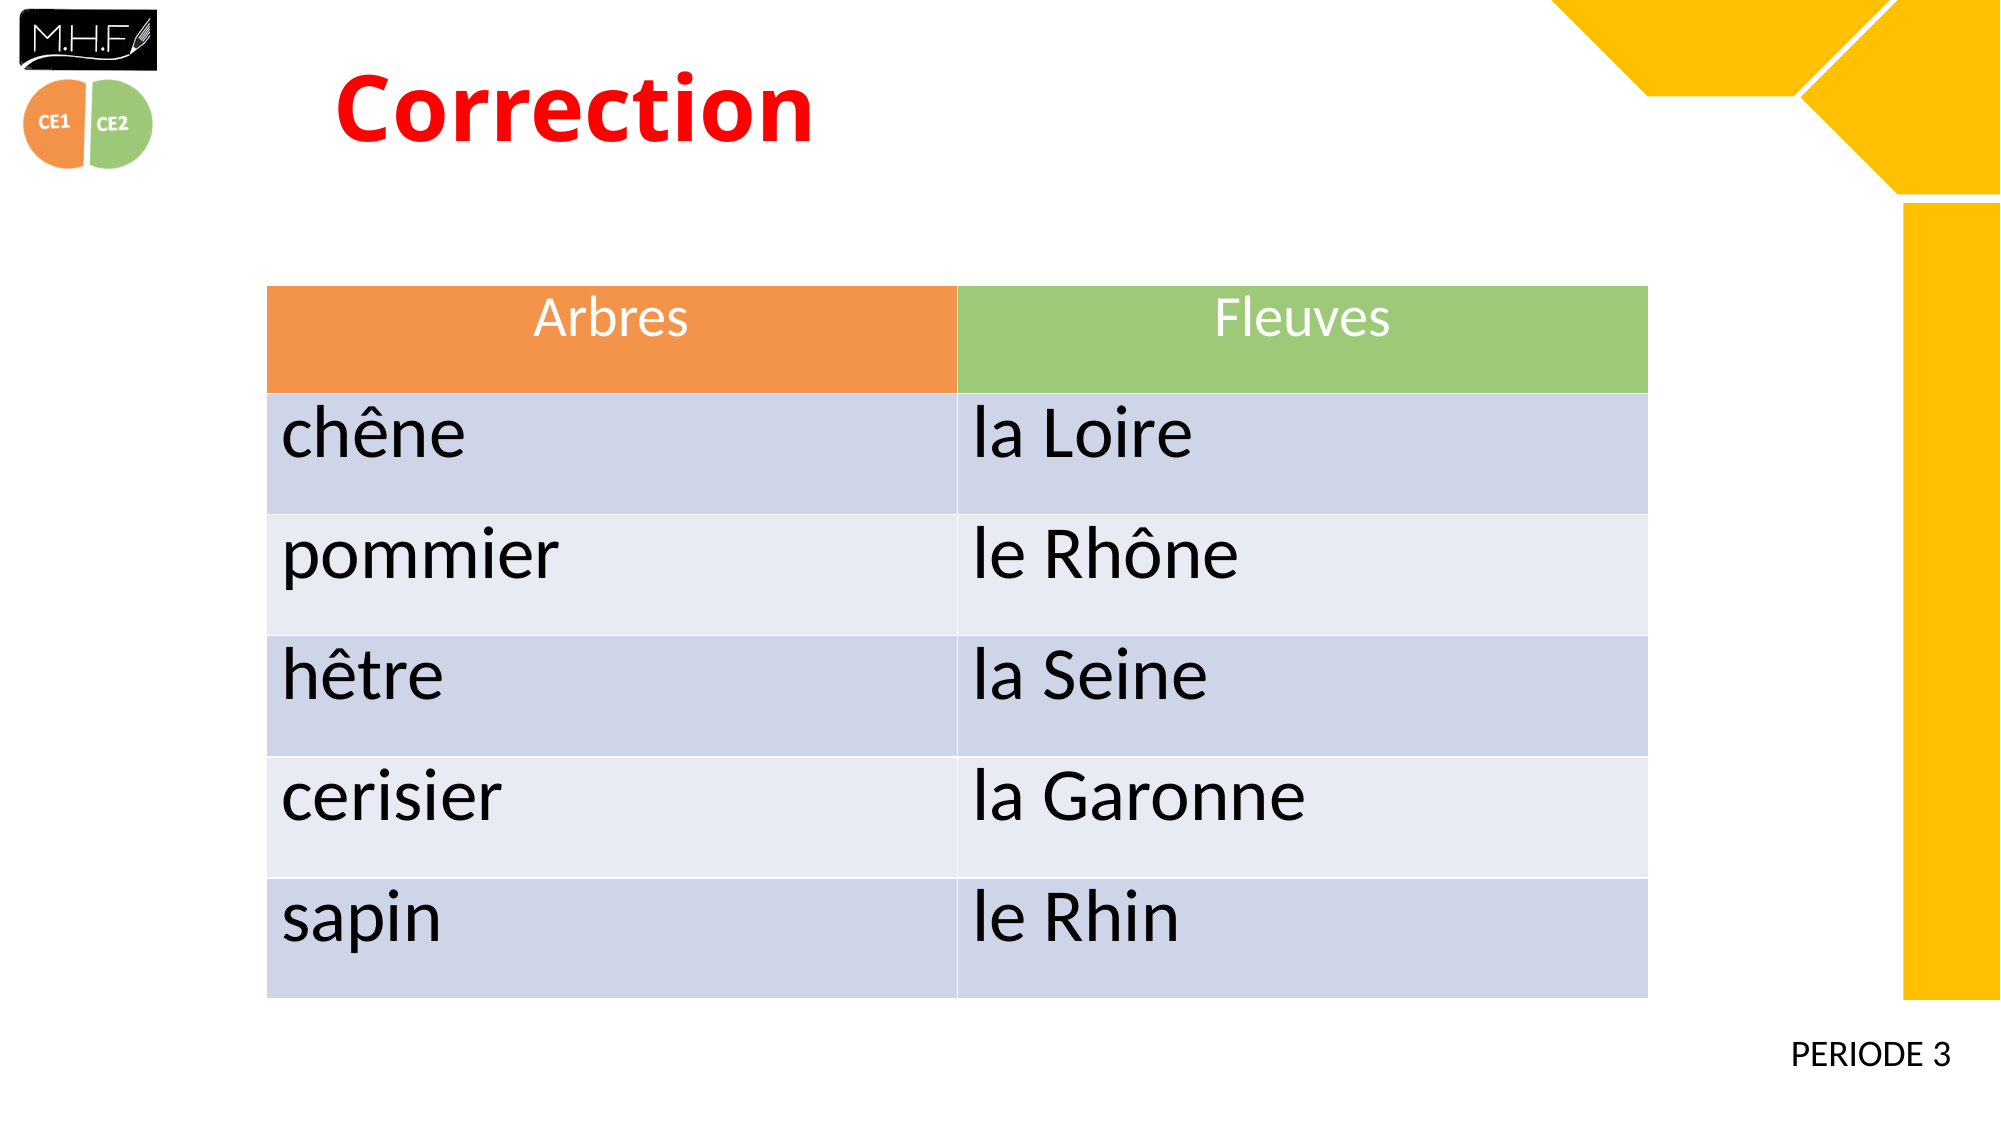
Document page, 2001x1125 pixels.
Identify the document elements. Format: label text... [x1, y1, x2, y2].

table_cell la Loire [958, 394, 1648, 514]
title Correction [318, 3, 1865, 221]
picture [1, 7, 177, 207]
table_cell le Rhin [958, 879, 1648, 998]
table_cell la Seine [958, 636, 1648, 756]
table_cell chêne [267, 394, 957, 514]
table_cell la Garonne [958, 758, 1648, 877]
text_box [1902, 202, 2000, 1001]
table_cell cerisier [267, 758, 957, 877]
table_cell sapin [267, 879, 957, 998]
table_cell le Rhône [958, 515, 1648, 635]
table_cell pommier [267, 515, 957, 635]
table_header Arbres [267, 286, 957, 393]
table_cell hêtre [267, 636, 957, 756]
text_box [1799, 0, 2000, 196]
table_header Fleuves [958, 286, 1648, 393]
text_box [1549, 0, 1892, 98]
text_box PERIODE 3 [1362, 1021, 1967, 1125]
